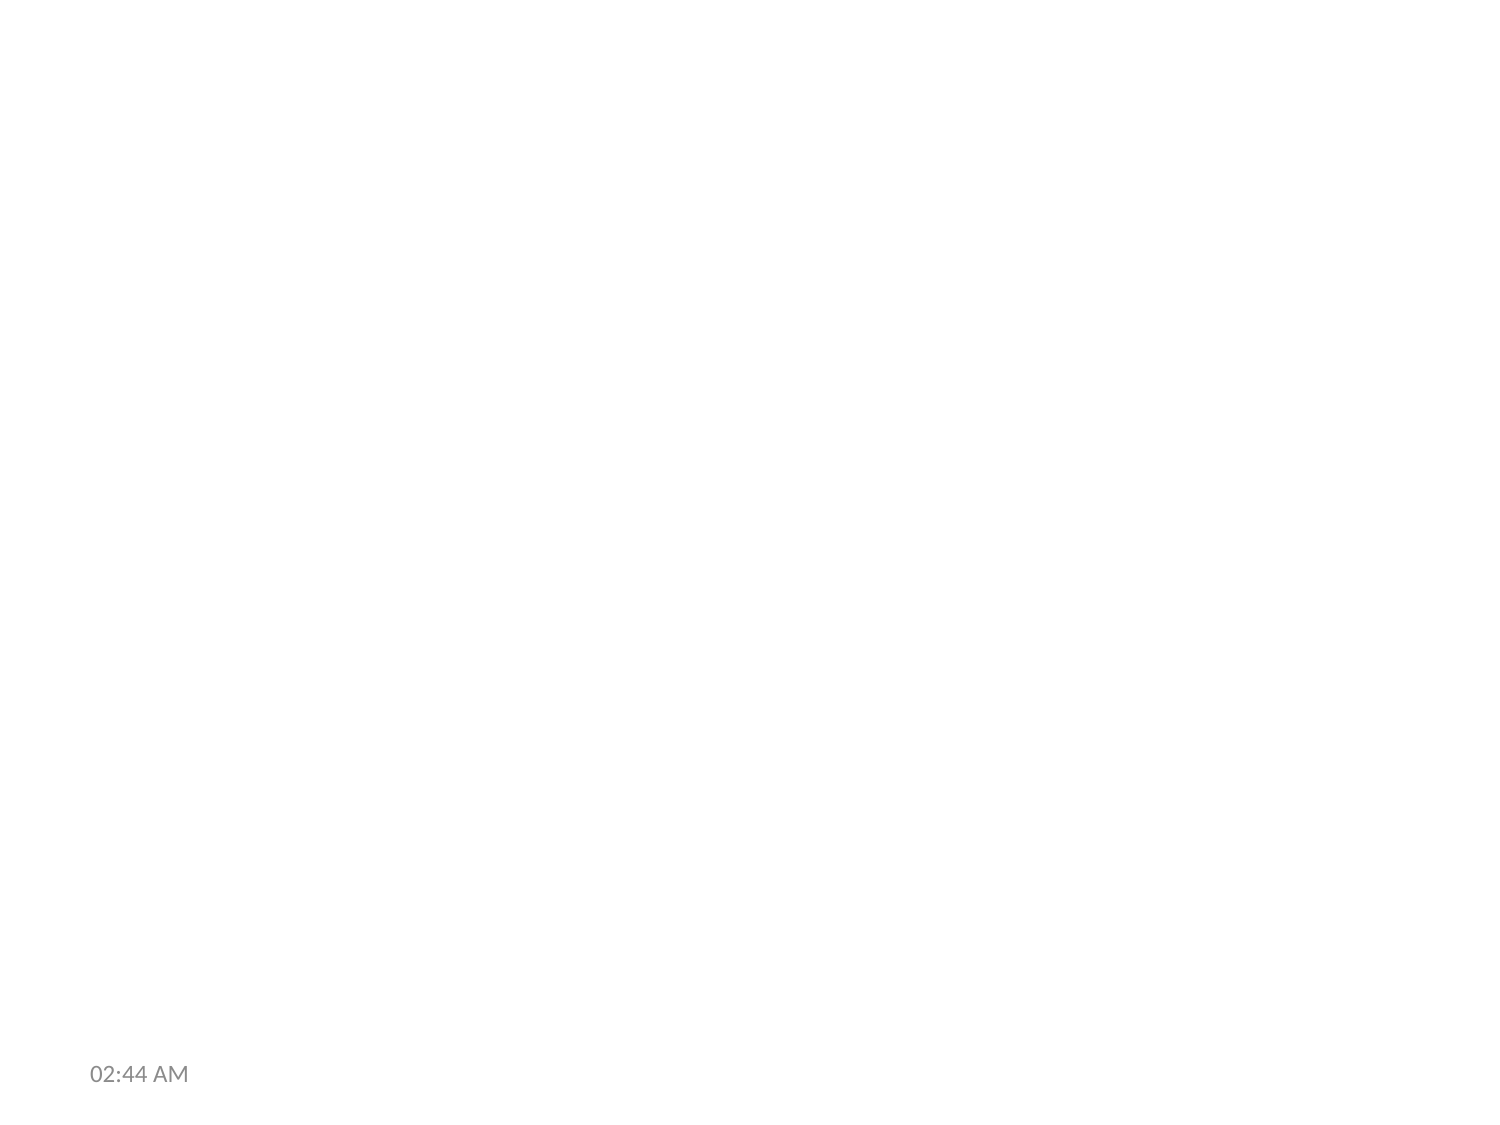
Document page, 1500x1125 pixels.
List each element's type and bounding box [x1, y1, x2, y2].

slide_number [75, 1042, 425, 1103]
